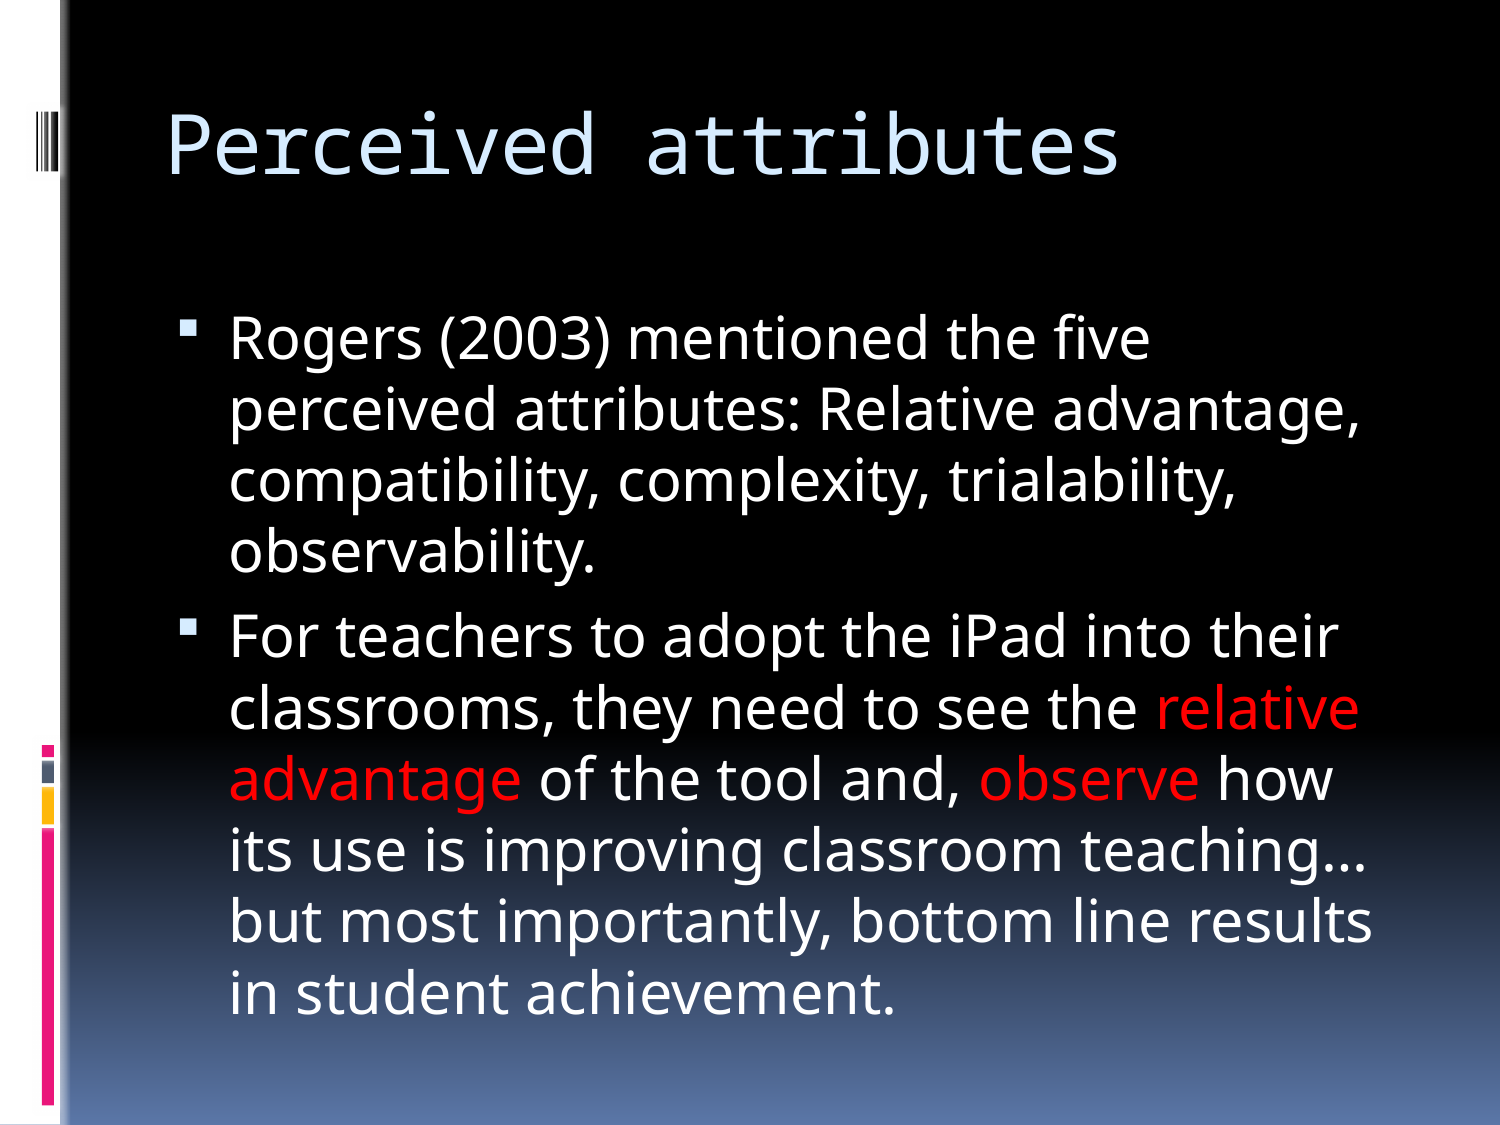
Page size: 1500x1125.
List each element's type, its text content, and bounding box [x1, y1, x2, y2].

list Rogers (2003) mentioned the five perceived attributes: Relative advantage, compatibility, complexity, trialability, observability. For teachers to adopt the iPad into their classrooms, they need to see the relative advantage of the tool and, observe how its use is improving classroom teaching…but most importantly, bottom line results in student achievement. [150, 292, 1425, 1043]
title Perceived attributes [150, 83, 1425, 234]
